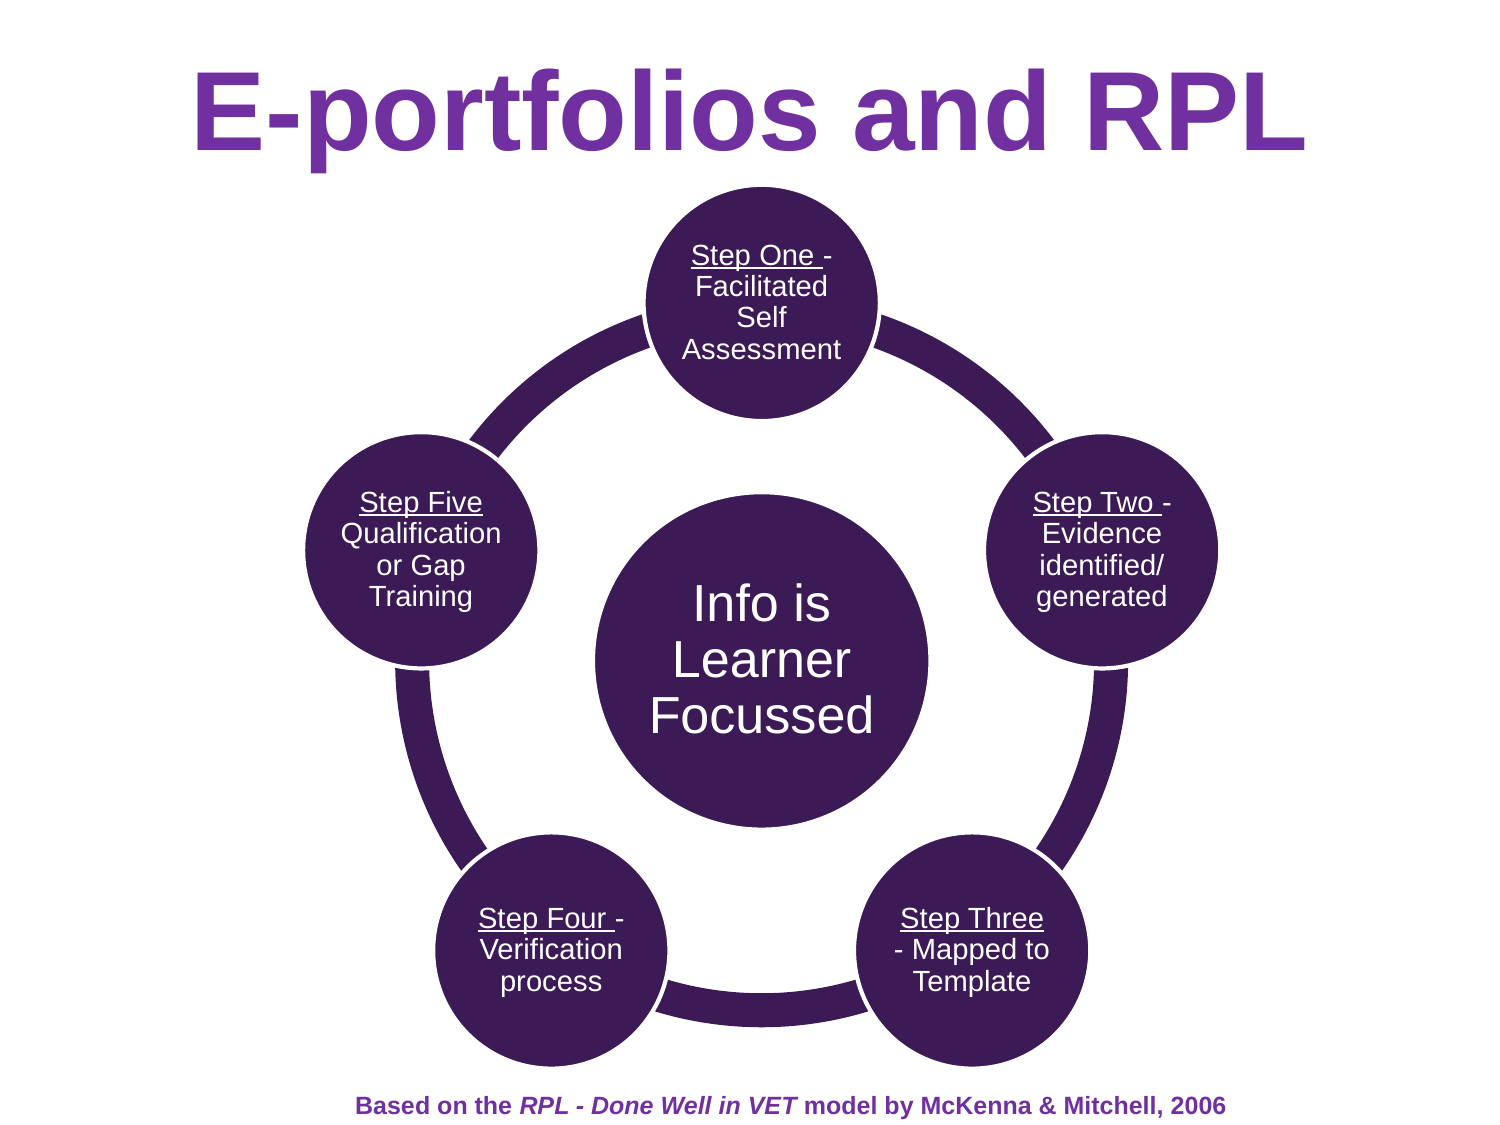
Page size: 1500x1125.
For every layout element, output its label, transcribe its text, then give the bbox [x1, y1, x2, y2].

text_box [81, 184, 1442, 1076]
text_box Based on the RPL - Done Well in VET model by McKenna & Mitchell, 2006 [340, 1085, 1243, 1125]
text_box E-portfolios and RPL [175, 30, 1325, 181]
